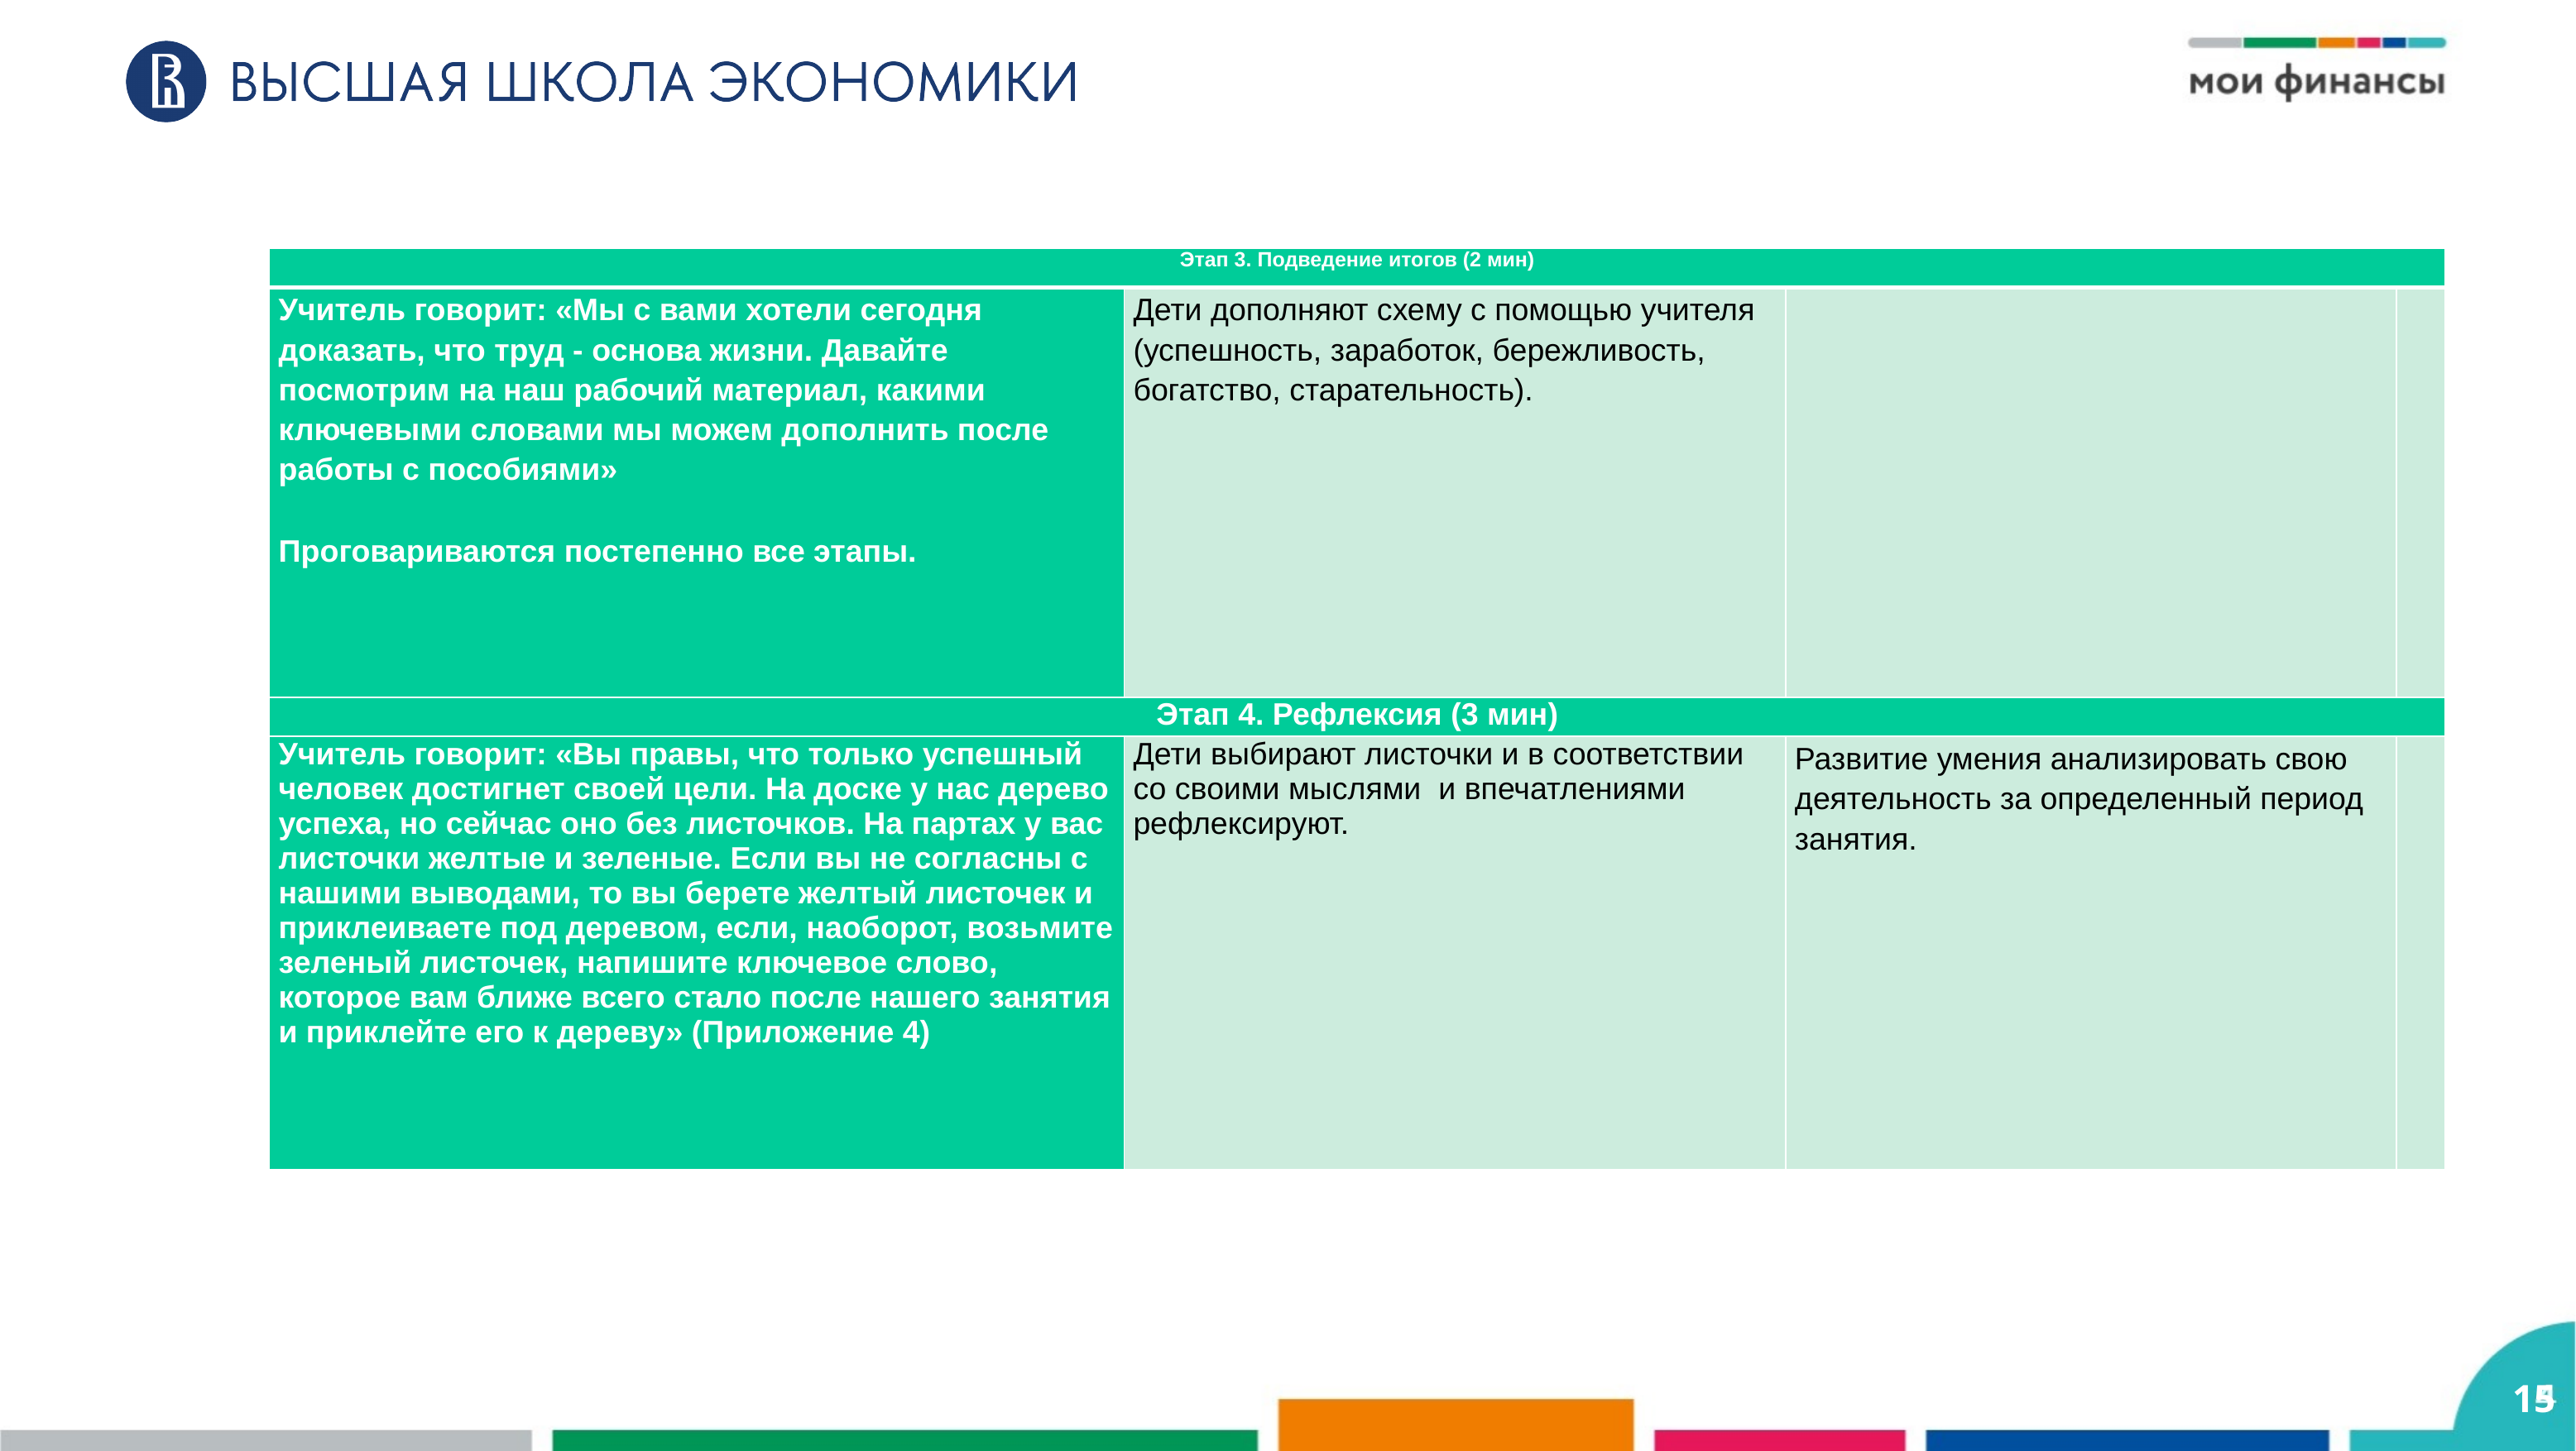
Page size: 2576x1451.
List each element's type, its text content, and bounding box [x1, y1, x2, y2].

table_cell Этап 4. Рефлексия (3 мин) [270, 698, 2444, 735]
table_header Этап 3. Подведение итогов (2 мин) [270, 249, 2444, 285]
table_cell [2397, 290, 2444, 697]
picture [0, 0, 2576, 1451]
table_cell [1787, 290, 2396, 697]
table_cell Учитель говорит: «Вы правы, что только успешный человек достигнет своей цели. На доске у нас дерево успеха, но сейчас оно без листочков. На партах у вас листочки желтые и зеленые. Если вы не согласны с нашими выводами, то вы берете желтый листочек и приклеиваете под деревом, если, наоборот, возьмите зеленый листочек, напишите ключевое слово, которое вам ближе всего стало после нашего занятия и приклейте его к дереву» (Приложение 4) [270, 737, 1124, 1169]
table_cell Учитель говорит: «Мы с вами хотели сегодня доказать, что труд - основа жизни. Давайте посмотрим на наш рабочий материал, какими ключевыми словами мы можем дополнить после работы с пособиями» Проговариваются постепенно все этапы. [270, 290, 1124, 697]
table_cell Развитие умения анализировать свою деятельность за определенный период занятия. [1787, 737, 2396, 1169]
table_cell [2397, 737, 2444, 1169]
table_cell Дети дополняют схему с помощью учителя (успешность, заработок, бережливость, богатство, старательность). [1125, 290, 1785, 697]
table_cell Дети выбирают листочки и в соответствии со своими мыслями и впечатлениями рефлексируют. [1125, 737, 1785, 1169]
slide_number 15 [2470, 1365, 2576, 1430]
